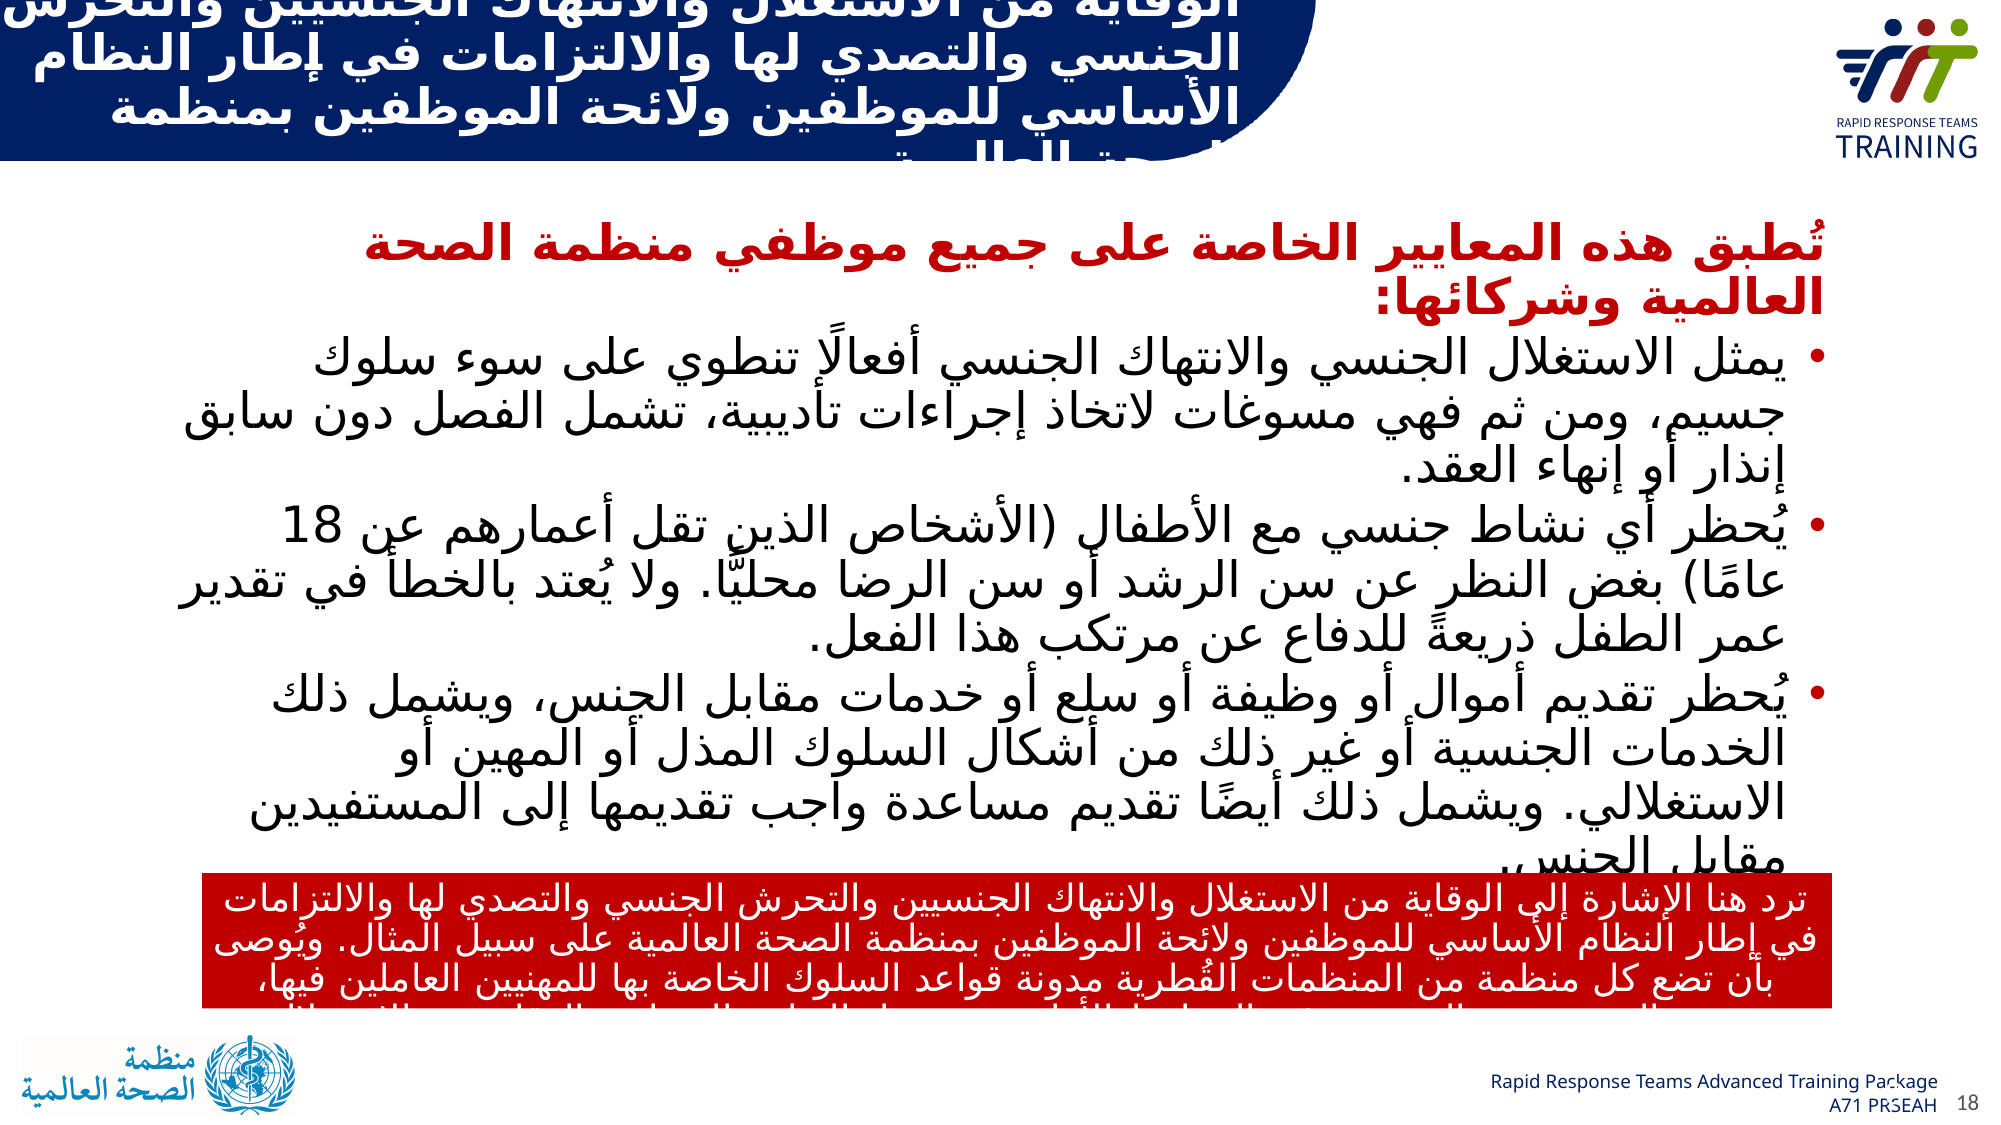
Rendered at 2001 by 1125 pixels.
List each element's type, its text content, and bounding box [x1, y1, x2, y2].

picture [1251, 0, 1316, 161]
list تُطبق هذه المعايير الخاصة على جميع موظفي منظمة الصحة العالمية وشركائها: يمثل الاستغلال الجنسي والانتهاك الجنسي أفعالًا تنطوي على سوء سلوك جسيم، ومن ثم فهي مسوغات لاتخاذ إجراءات تأديبية، تشمل الفصل دون سابق إنذار أو إنهاء العقد. يُحظر أي نشاط جنسي مع الأطفال (الأشخاص الذين تقل أعمارهم عن 18 عامًا) بغض النظر عن سن الرشد أو سن الرضا محليًّا. ولا يُعتد بالخطأ في تقدير عمر الطفل ذريعةً للدفاع عن مرتكب هذا الفعل. يُحظر تقديم أموال أو وظيفة أو سلع أو خدمات مقابل الجنس، ويشمل ذلك الخدمات الجنسية أو غير ذلك من أشكال السلوك المذل أو المهين أو الاستغلالي. ويشمل ذلك أيضًا تقديم مساعدة واجب تقديمها إلى المستفيدين مقابل الجنس. [155, 211, 1833, 976]
title الوقاية من الاستغلال والانتهاك الجنسيين والتحرش الجنسي والتصدي لها والالتزامات في إطار النظام الأساسي للموظفين ولائحة الموظفين بمنظمة الصحة العالمية [0, 0, 1251, 174]
picture [1835, 19, 1978, 167]
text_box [201, 872, 1833, 1009]
picture [252, 1050, 258, 1059]
slide_number 18 [1882, 1037, 1930, 1092]
picture [22, 1035, 295, 1115]
